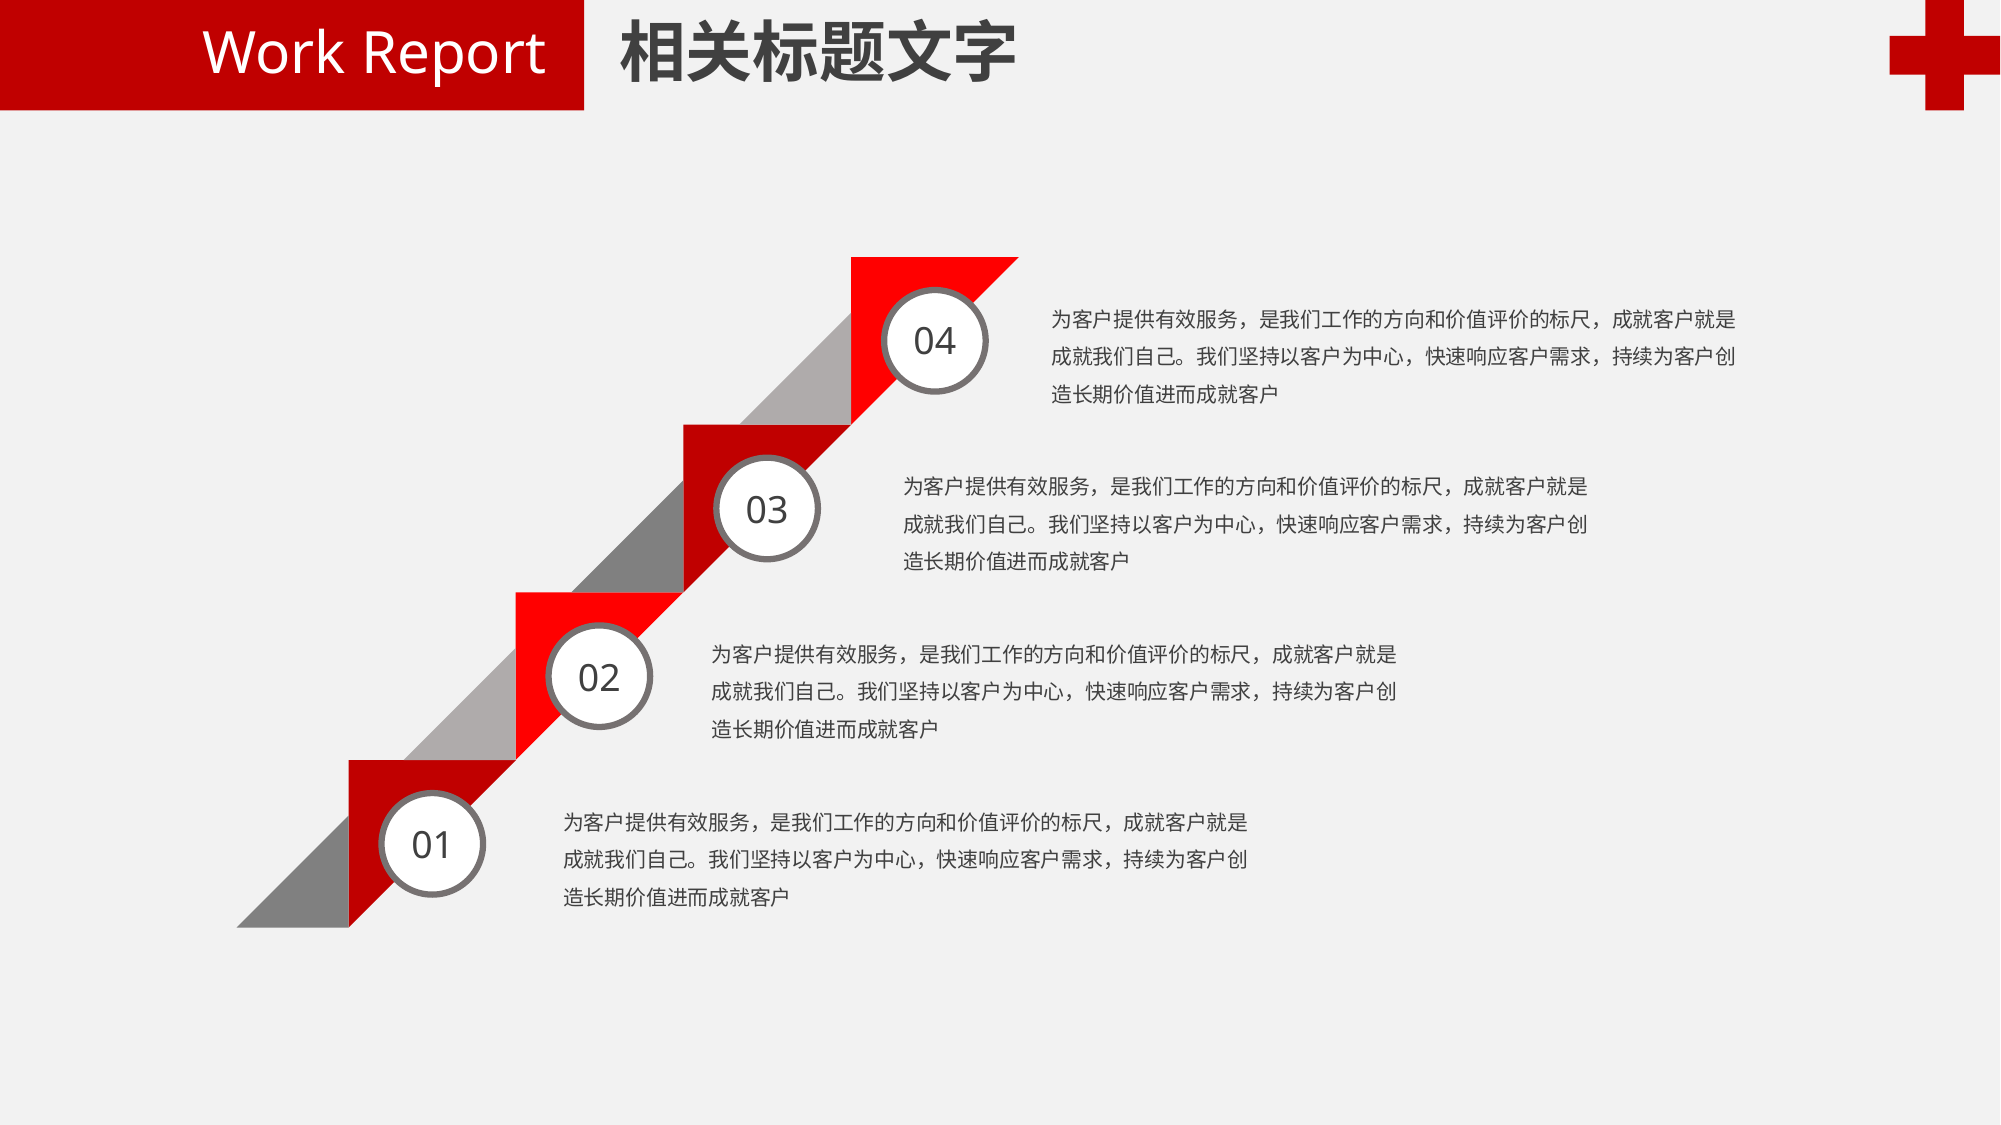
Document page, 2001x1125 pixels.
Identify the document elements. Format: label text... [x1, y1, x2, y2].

text_box [347, 759, 515, 928]
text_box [381, 793, 484, 895]
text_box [884, 289, 986, 392]
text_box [548, 625, 651, 727]
text_box 为客户提供有效服务，是我们工作的方向和价值评价的标尺，成就客户就是成就我们自己。我们坚持以客户为中心，快速响应客户需求，持续为客户创造长期价值进而成就客户 [888, 454, 1616, 582]
text_box [568, 477, 685, 594]
text_box [736, 310, 853, 426]
text_box 为客户提供有效服务，是我们工作的方向和价值评价的标尺，成就客户就是成就我们自己。我们坚持以客户为中心，快速响应客户需求，持续为客户创造长期价值进而成就客户 [697, 621, 1424, 749]
text_box [850, 255, 1022, 425]
text_box 相关标题文字 [604, 11, 1286, 98]
text_box Work Report [187, 15, 561, 94]
text_box [514, 591, 683, 761]
text_box [401, 645, 517, 762]
text_box [234, 813, 350, 929]
text_box [682, 423, 850, 593]
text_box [716, 457, 818, 560]
text_box 为客户提供有效服务，是我们工作的方向和价值评价的标尺，成就客户就是成就我们自己。我们坚持以客户为中心，快速响应客户需求，持续为客户创造长期价值进而成就客户 [548, 789, 1276, 917]
text_box 为客户提供有效服务，是我们工作的方向和价值评价的标尺，成就客户就是成就我们自己。我们坚持以客户为中心，快速响应客户需求，持续为客户创造长期价值进而成就客户 [1036, 286, 1764, 414]
